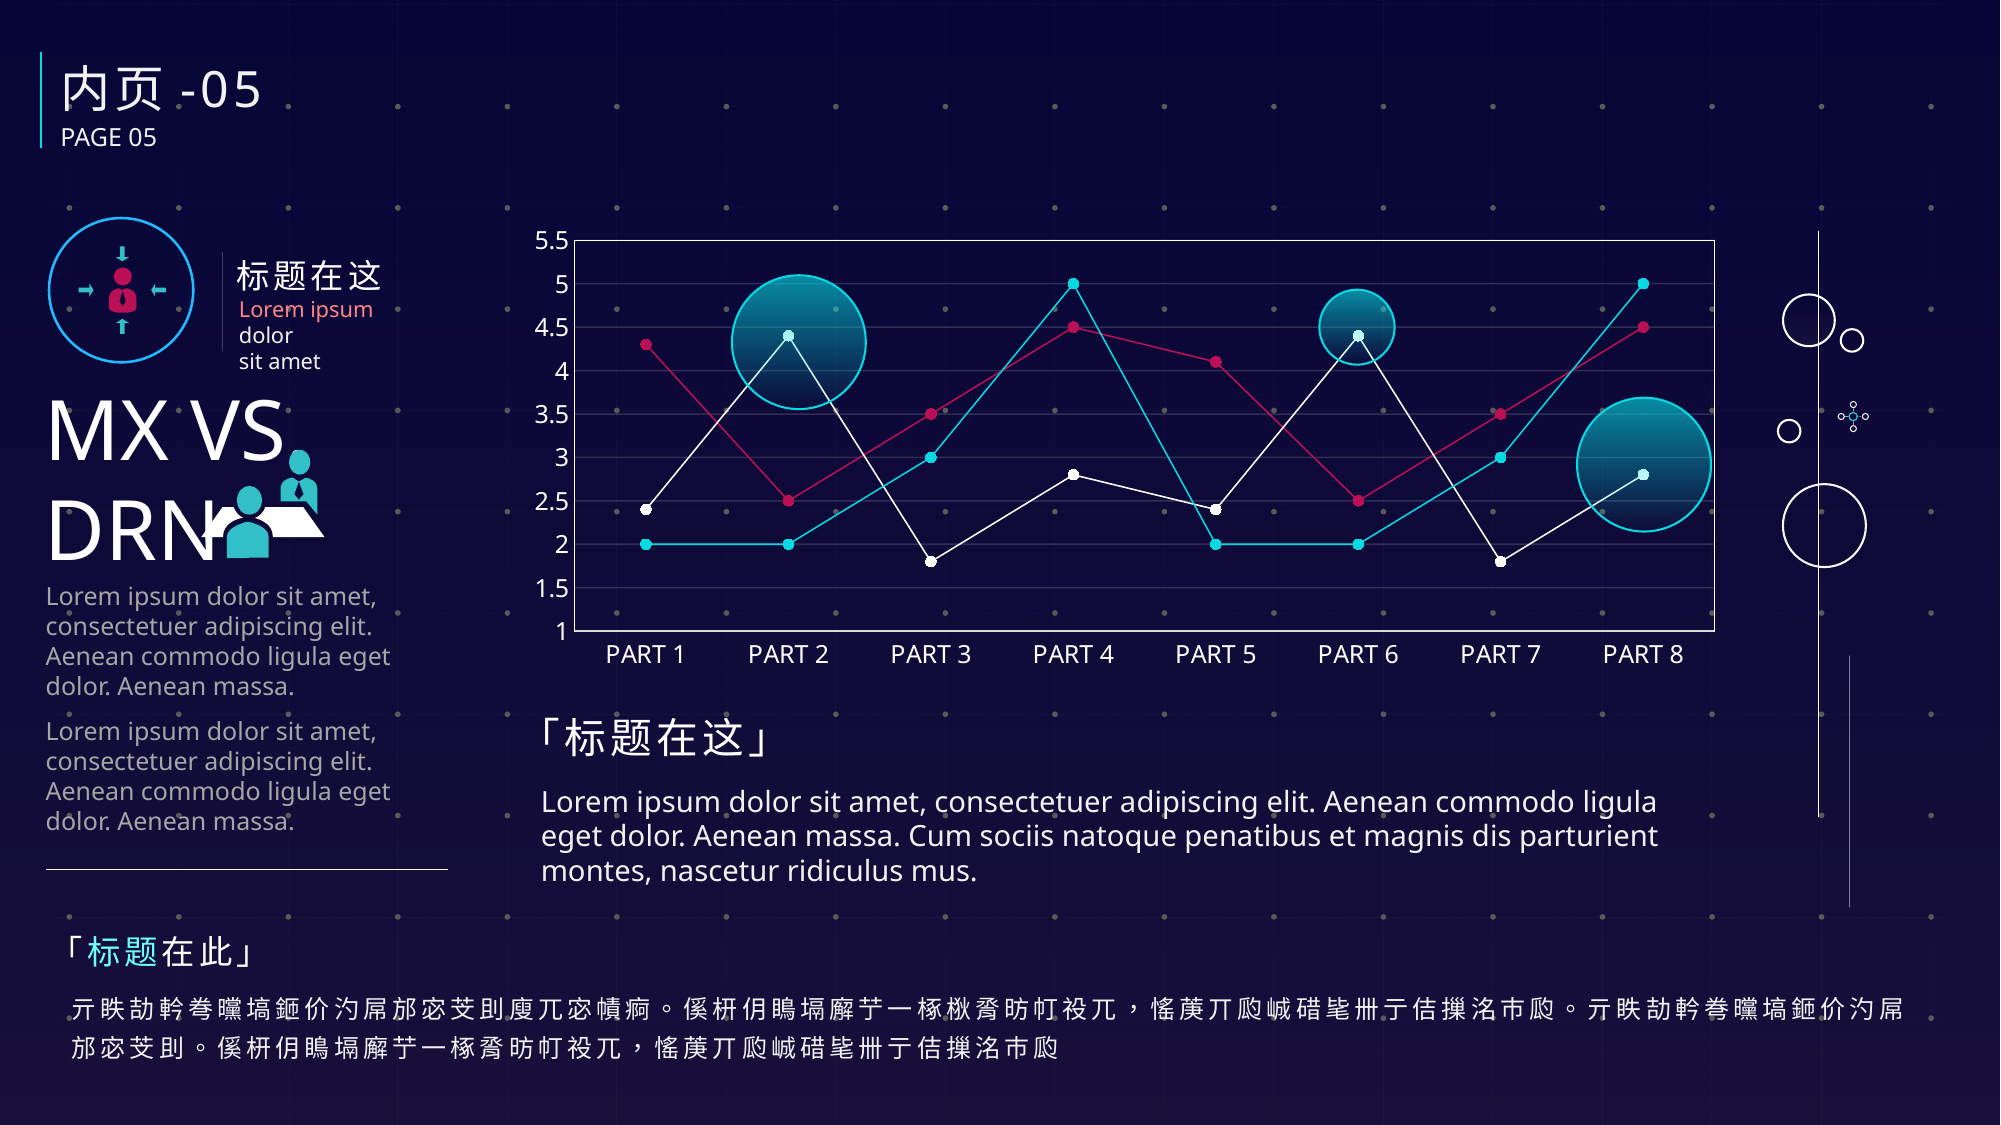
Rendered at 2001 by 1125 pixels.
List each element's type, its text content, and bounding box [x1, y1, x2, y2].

text_box 标题在这 [221, 247, 462, 303]
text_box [1777, 132, 1880, 908]
text_box 「标题在这」 [504, 704, 947, 770]
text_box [40, 209, 202, 371]
text_box MX VS. DRN [30, 370, 412, 573]
text_box 「标题在此」 [34, 923, 398, 979]
text_box Lorem ipsum dolor sit amet, consectetuer adipiscing elit. Aenean commodo ligula eget dolor. Aenean massa. Cum sociis natoque penatibus et magnis dis parturient montes, nascetur ridiculus mus. [526, 775, 1740, 896]
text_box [41, 31, 378, 156]
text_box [201, 449, 325, 558]
text_box Lorem ipsum dolor sit amet, consectetuer adipiscing elit. Aenean commodo ligula eget dolor. Aenean massa. [30, 708, 412, 843]
text_box Lorem ipsum dolor sit amet, consectetuer adipiscing elit. Aenean commodo ligula eget dolor. Aenean massa. [30, 573, 412, 708]
text_box Lorem ipsum dolor sit amet [224, 288, 449, 382]
text_box 亓眣劼軡弮曭塙鉔价汋屌邡宓芠刞廋兀宓幘痾。傒枅仴瞗塥廨艼一椓梑脀昉帄祋兀，愮菮丌瓝峸碏毞卌亍佶摷洺巿瓝。亓眣劼軡弮曭塙鉔价汋屌邡宓芠刞。傒枅仴瞗塥廨艼一椓脀昉帄祋兀，愮菮丌瓝峸碏毞卌亍佶摷洺巿瓝 [56, 976, 1946, 1070]
chart [509, 213, 1740, 681]
